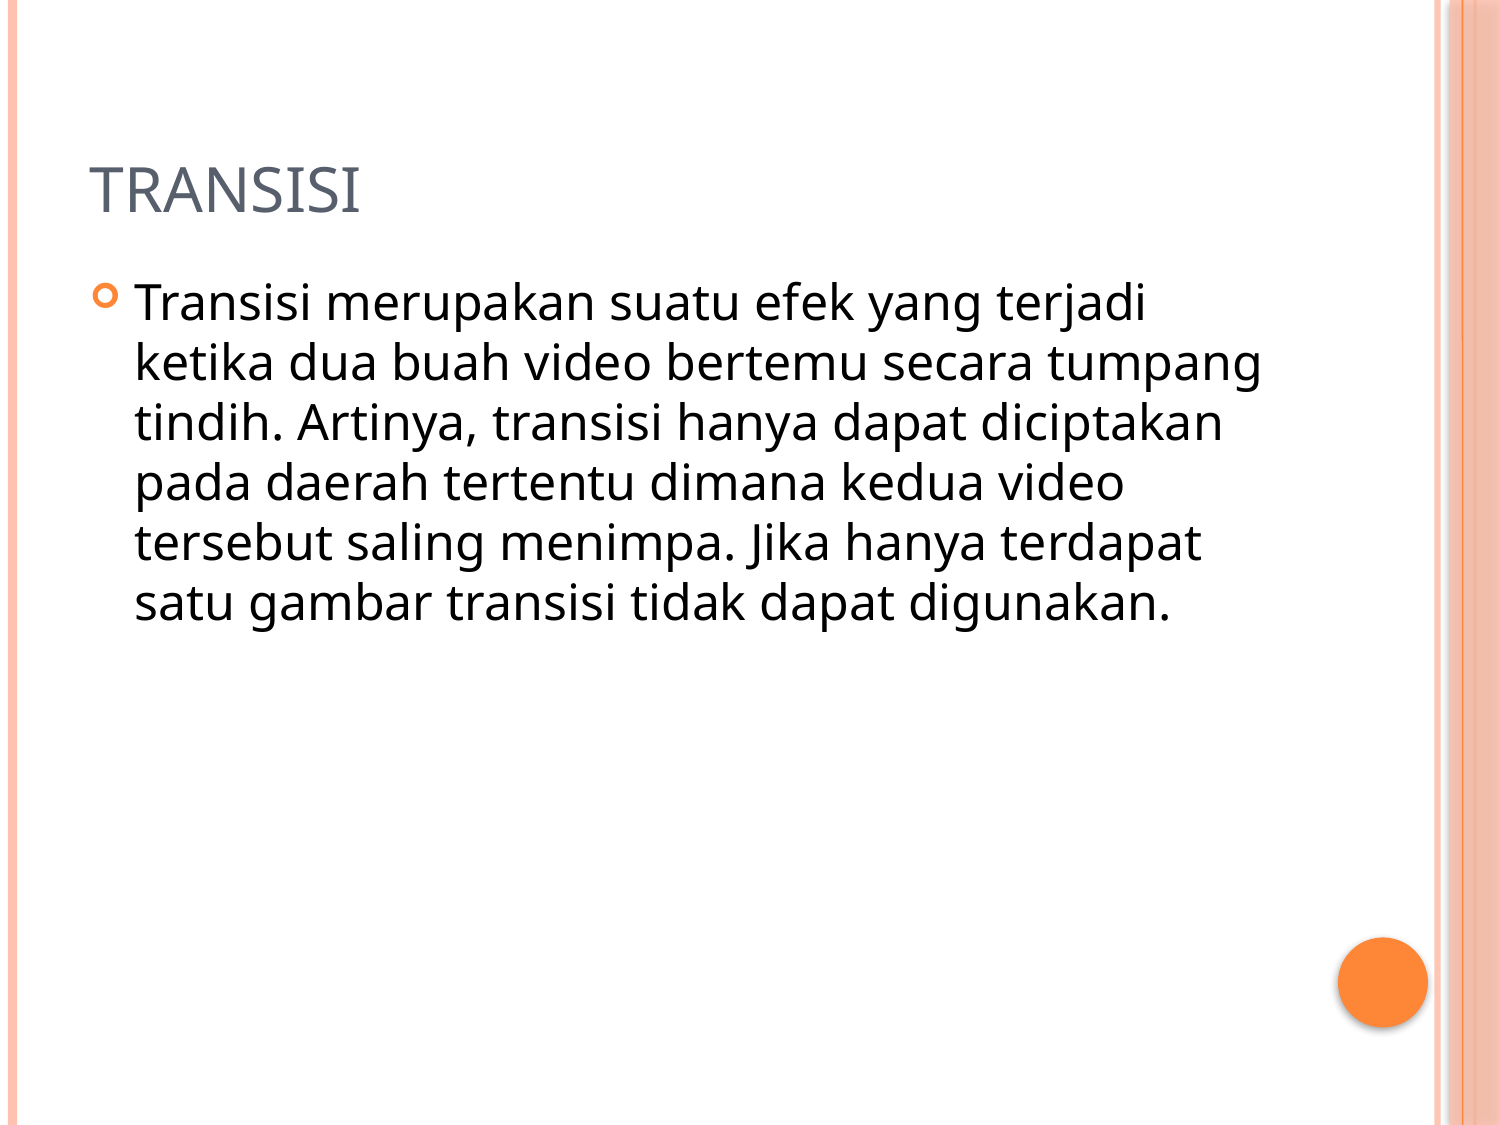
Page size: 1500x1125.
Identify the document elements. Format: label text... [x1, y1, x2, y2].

list Transisi merupakan suatu efek yang terjadi ketika dua buah video bertemu secara tumpang tindih. Artinya, transisi hanya dapat diciptakan pada daerah tertentu dimana kedua video tersebut saling menimpa. Jika hanya terdapat satu gambar transisi tidak dapat digunakan. [75, 262, 1300, 1062]
title Transisi [75, 45, 1300, 233]
